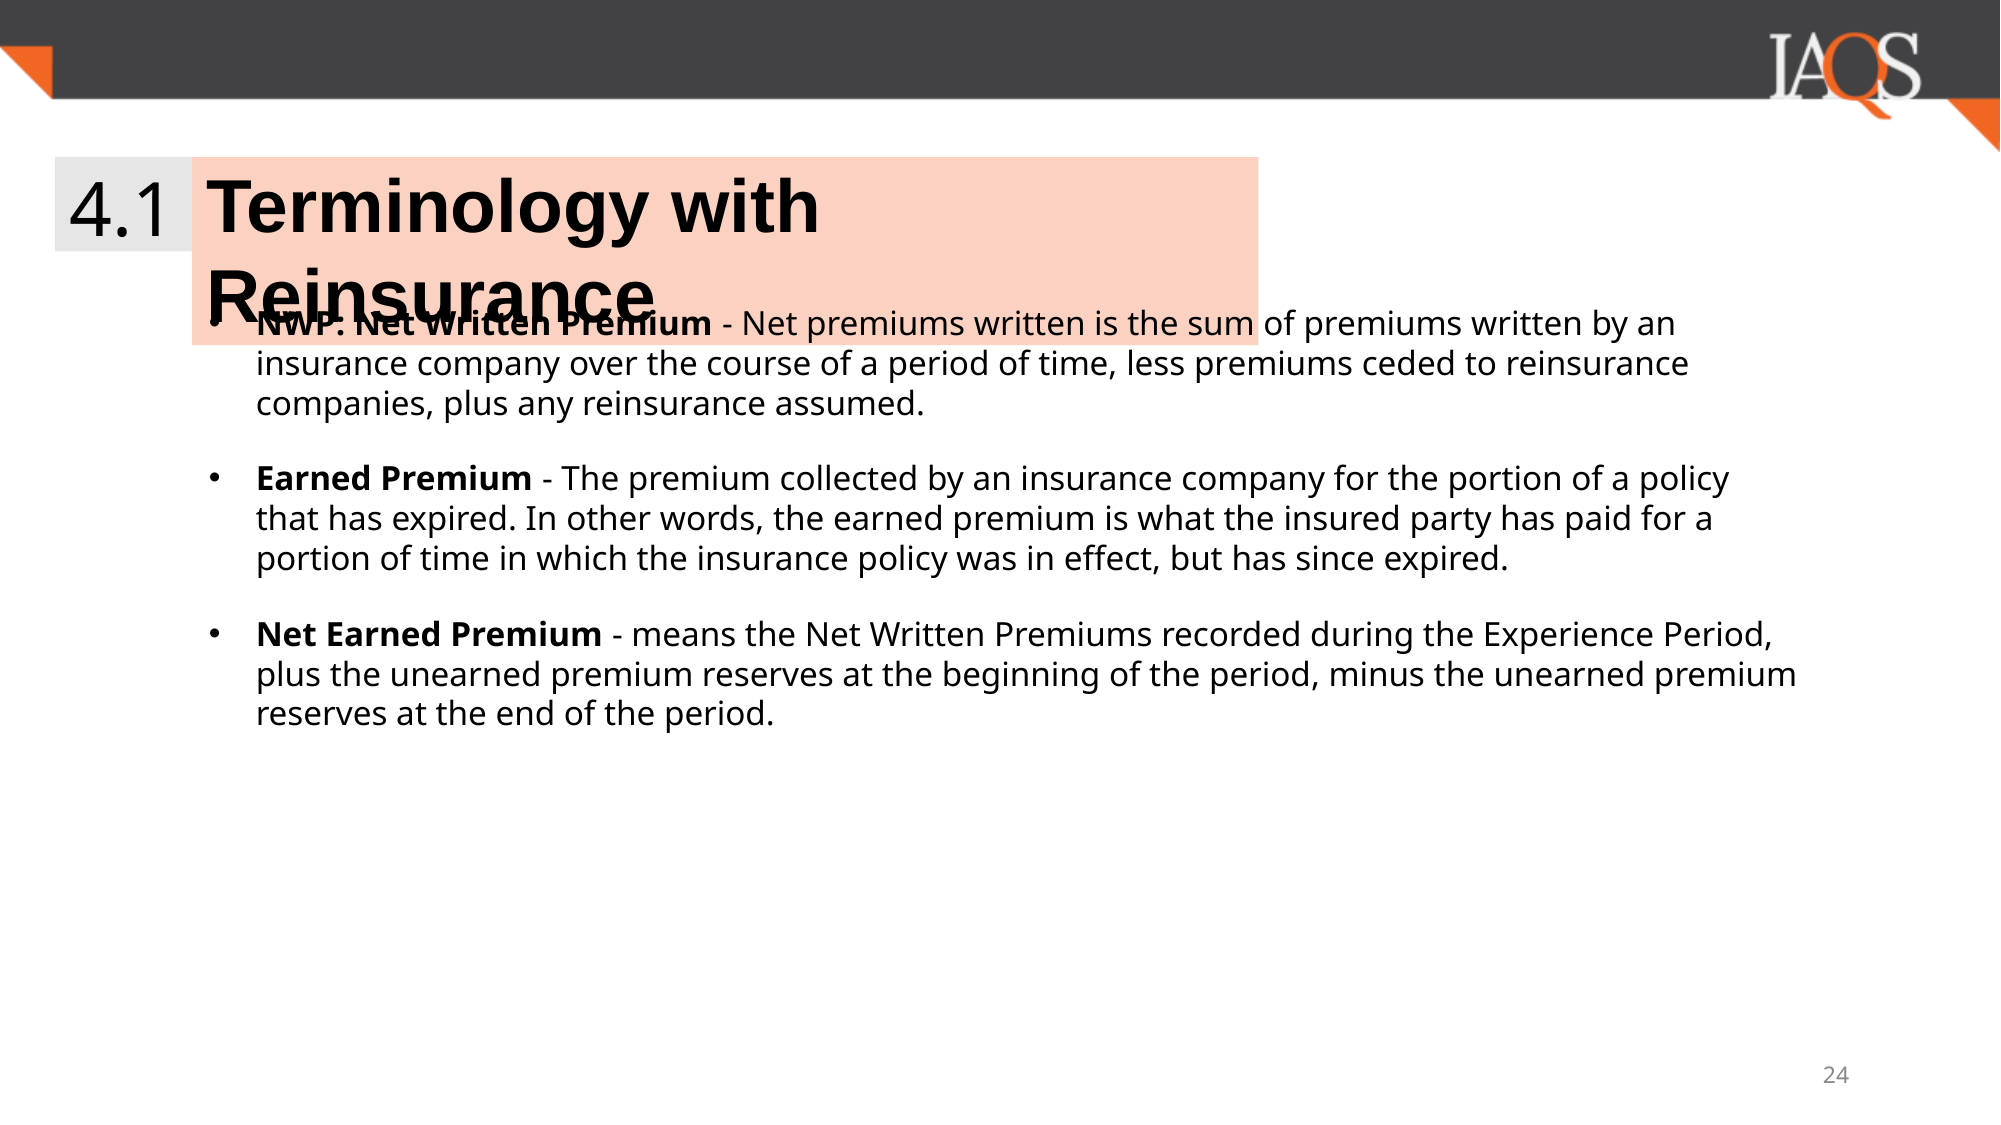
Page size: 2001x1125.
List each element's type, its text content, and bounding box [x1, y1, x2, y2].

picture [0, 0, 2000, 152]
slide_number ‹#› [1820, 1057, 1857, 1125]
title Terminology with Reinsurance [191, 157, 1259, 346]
text_box NWP: Net Written Premium - Net premiums written is the sum of premiums written by an insurance company over the course of a period of time, less premiums ceded to reinsurance companies, plus any reinsurance assumed. Earned Premium - The premium collected by an insurance company for the portion of a policy that has expired. In other words, the earned premium is what the insured party has paid for a portion of time in which the insurance policy was in effect, but has since expired. Net Earned Premium - means the Net Written Premiums recorded during the Experience Period, plus the unearned premium reserves at the beginning of the period, minus the unearned premium reserves at the end of the period. [206, 299, 1817, 733]
text_box 4.1 [54, 156, 192, 252]
